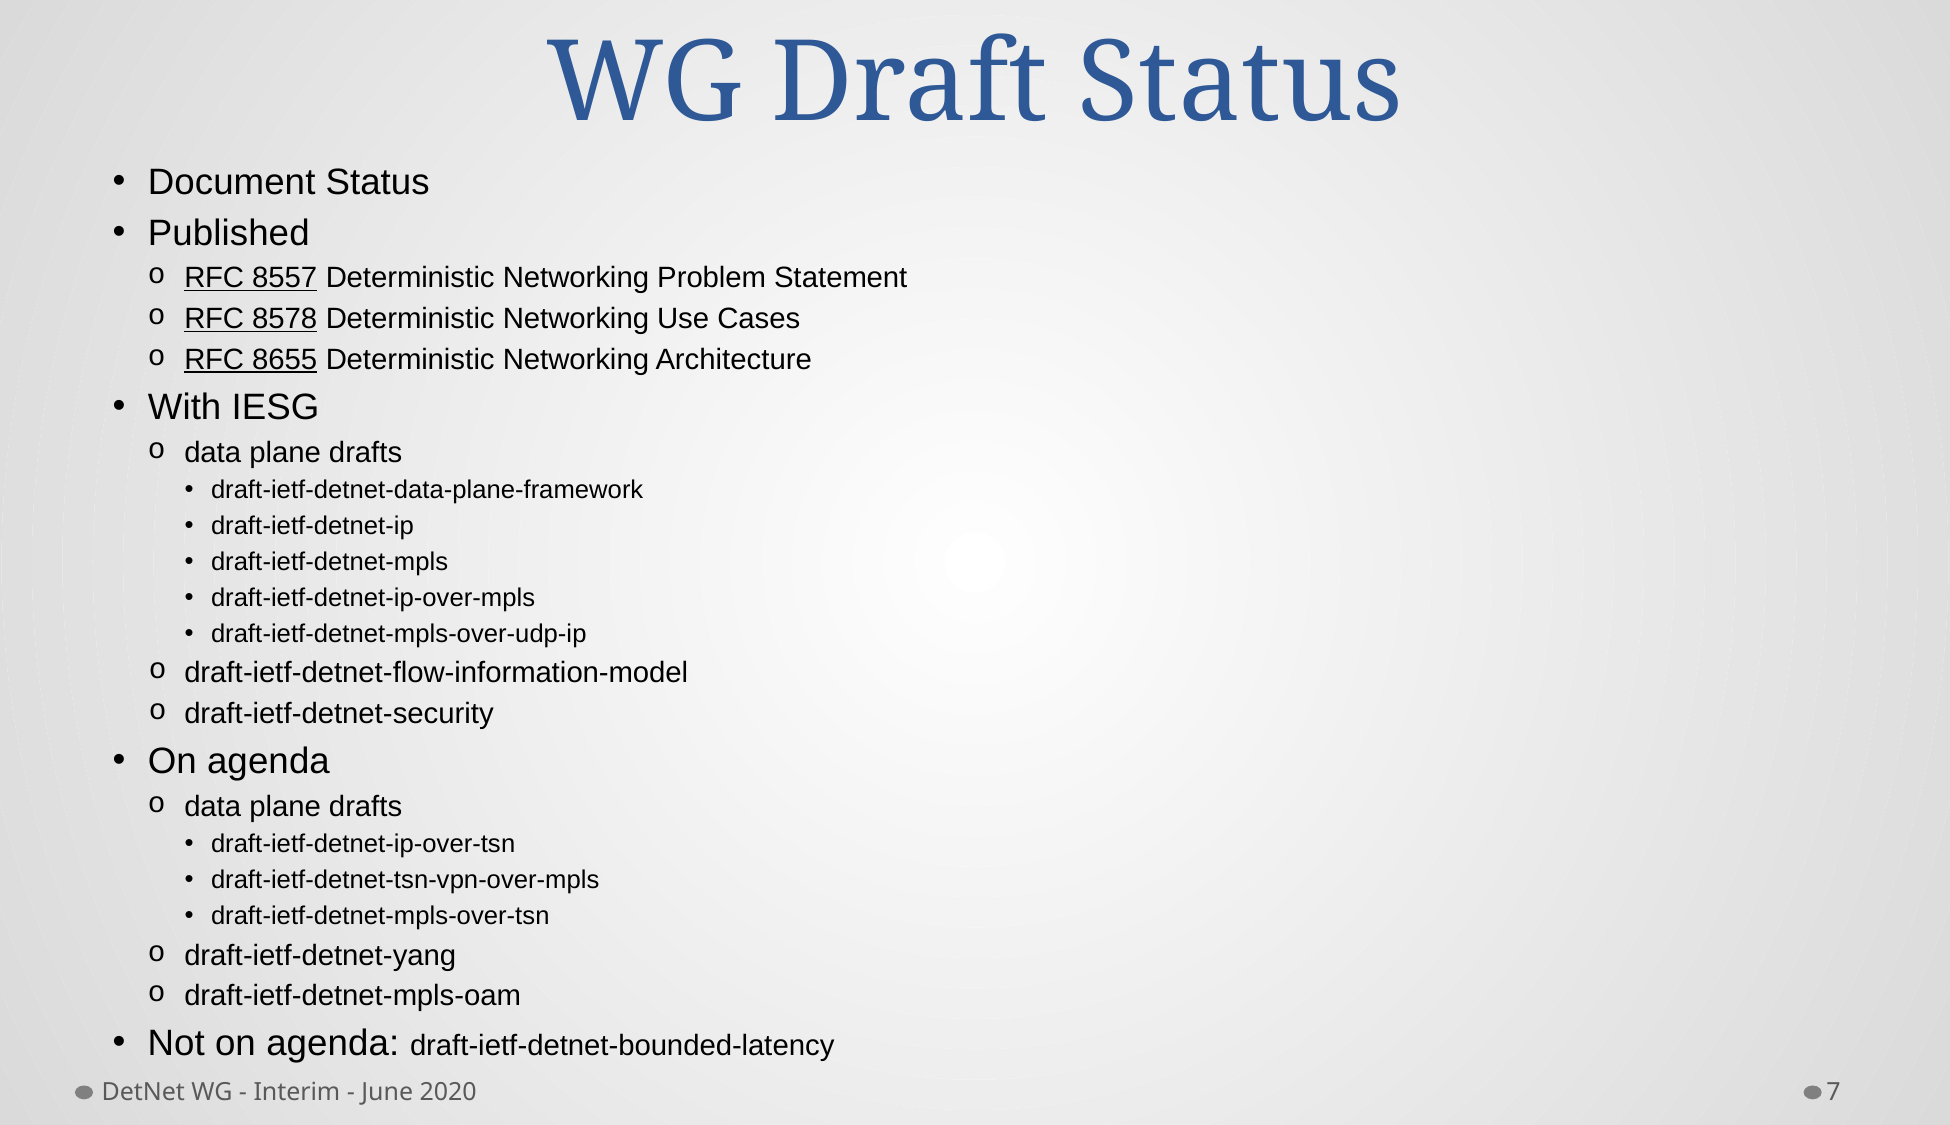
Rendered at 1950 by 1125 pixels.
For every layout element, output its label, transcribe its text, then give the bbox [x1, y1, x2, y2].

list Document Status Published RFC 8557 Deterministic Networking Problem Statement RFC 8578 Deterministic Networking Use Cases RFC 8655 Deterministic Networking Architecture With IESG data plane drafts draft-ietf-detnet-data-plane-framework draft-ietf-detnet-ip draft-ietf-detnet-mpls draft-ietf-detnet-ip-over-mpls draft-ietf-detnet-mpls-over-udp-ip draft-ietf-detnet-flow-information-model draft-ietf-detnet-security On agenda data plane drafts draft-ietf-detnet-ip-over-tsn draft-ietf-detnet-tsn-vpn-over-mpls draft-ietf-detnet-mpls-over-tsn draft-ietf-detnet-yang draft-ietf-detnet-mpls-oam Not on agenda: draft-ietf-detnet-bounded-latency [97, 149, 1853, 1078]
slide_number 7 [1821, 1062, 1942, 1123]
title WG Draft Status [97, 0, 1853, 149]
footer DetNet WG - Interim - June 2020 [94, 1062, 702, 1123]
